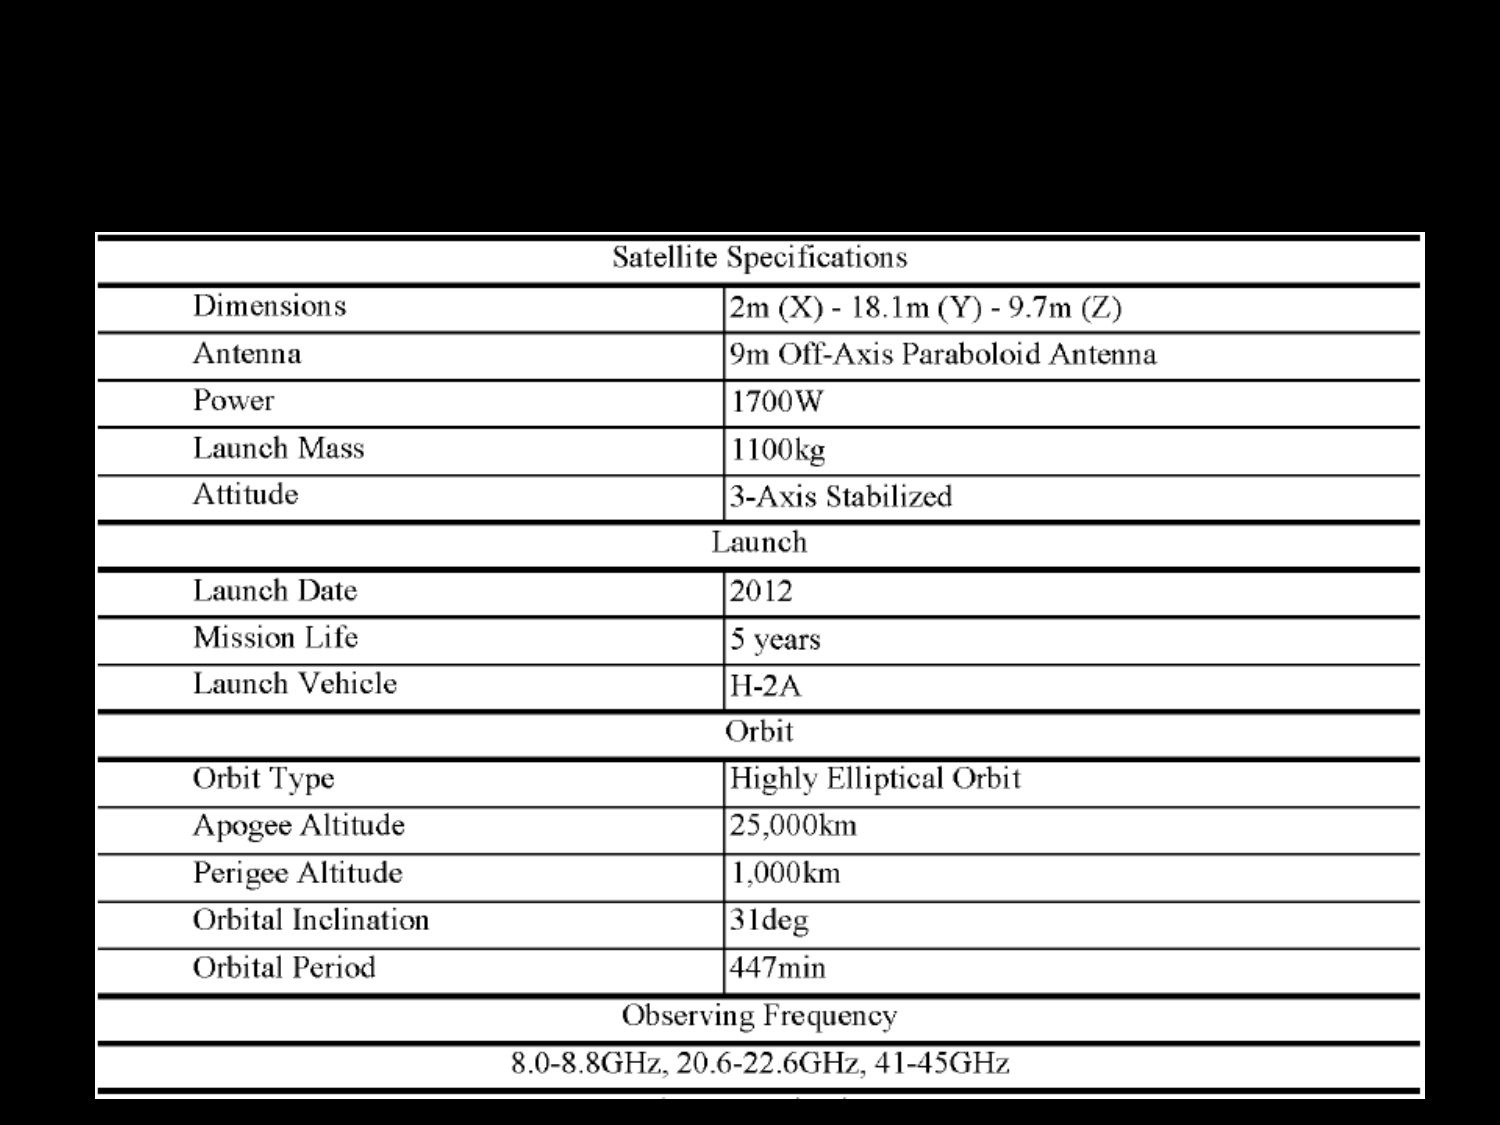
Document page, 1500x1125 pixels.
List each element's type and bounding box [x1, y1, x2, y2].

picture [94, 232, 1426, 1099]
